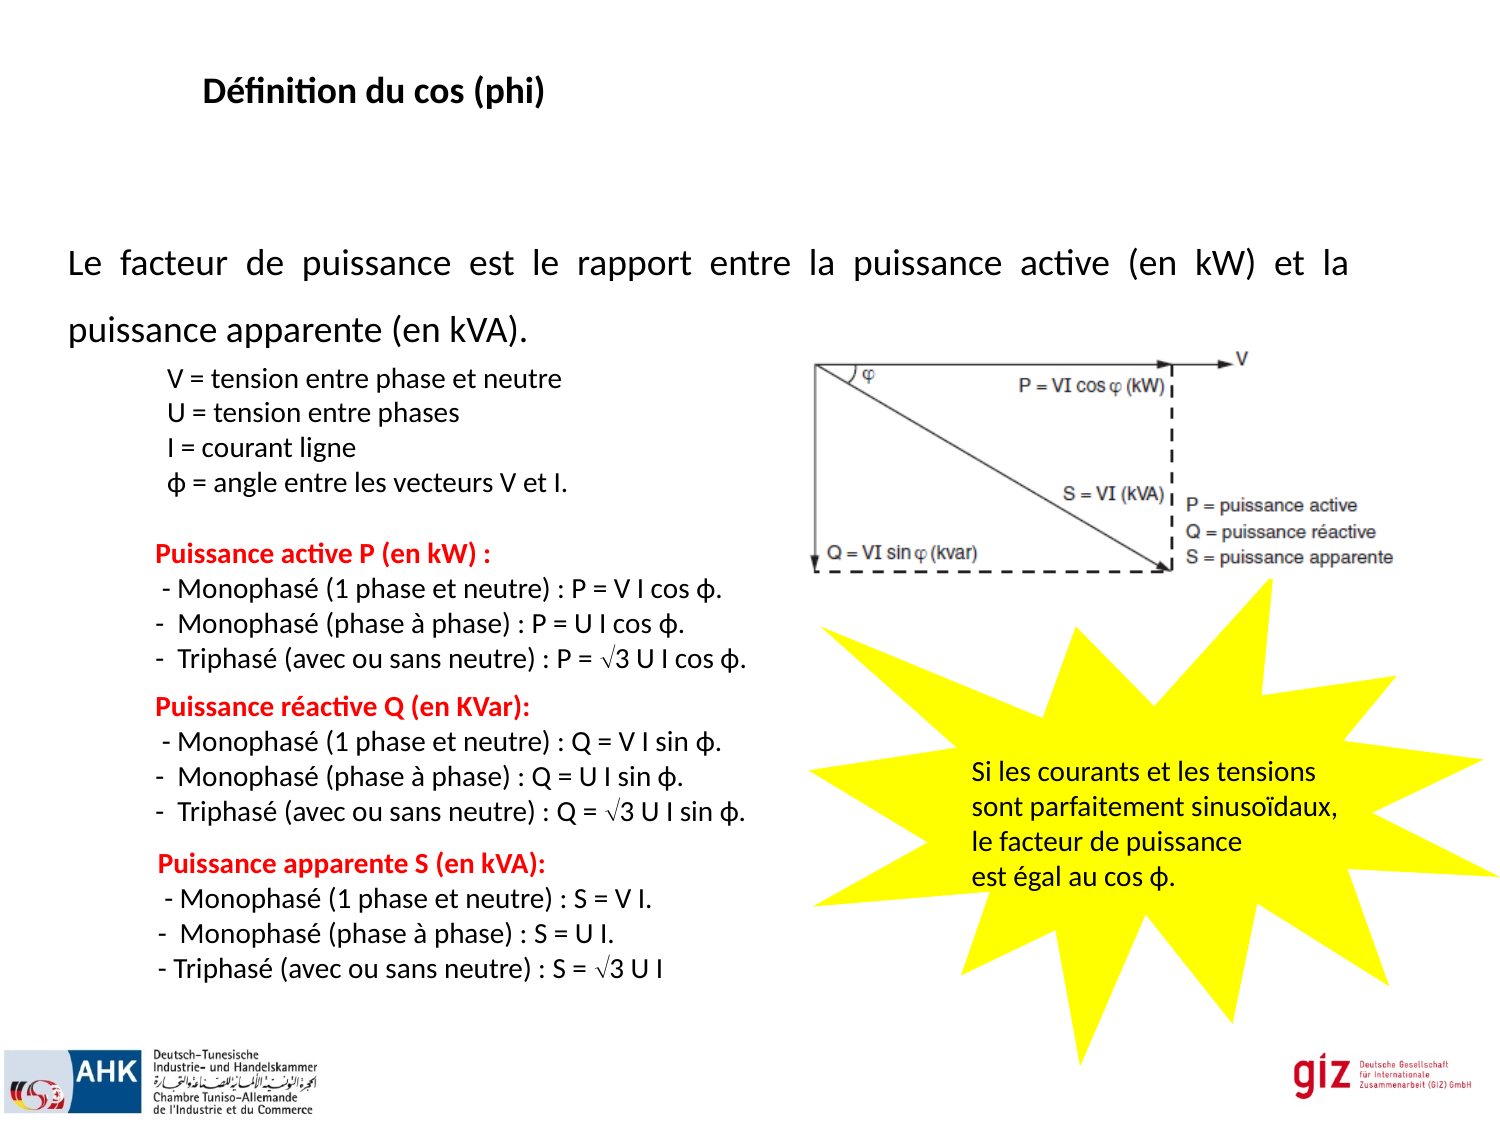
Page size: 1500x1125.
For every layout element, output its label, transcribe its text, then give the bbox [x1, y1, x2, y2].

text_box Définition du cos (phi) [187, 58, 570, 119]
picture [1275, 1031, 1500, 1125]
text_box Puissance apparente S (en kVA): - Monophasé (1 phase et neutre) : S = V I. - Monophasé (phase à phase) : S = U I. - Triphasé (avec ou sans neutre) : S = 3 U I [143, 836, 894, 992]
text_box Le facteur de puissance est le rapport entre la puissance active (en kW) et la puissance apparente (en kVA). [53, 208, 1366, 358]
text_box Si les courants et les tensions sont parfaitement sinusoïdaux, le facteur de puissance est égal au cos ϕ. [808, 588, 1500, 1067]
picture [3, 1049, 317, 1114]
text_box Puissance active P (en kW) : - Monophasé (1 phase et neutre) : P = V I cos ϕ. - Monophasé (phase à phase) : P = U I cos ϕ. - Triphasé (avec ou sans neutre) : P = 3 U I cos ϕ. [140, 527, 891, 679]
text_box V = tension entre phase et neutre U = tension entre phases I = courant ligne ϕ = angle entre les vecteurs V et I. [152, 351, 791, 507]
text_box Puissance réactive Q (en KVar): - Monophasé (1 phase et neutre) : Q = V I sin ϕ. - Monophasé (phase à phase) : Q = U I sin ϕ. - Triphasé (avec ou sans neutre) : Q = 3 U I sin ϕ. [140, 679, 891, 835]
picture [796, 346, 1407, 579]
